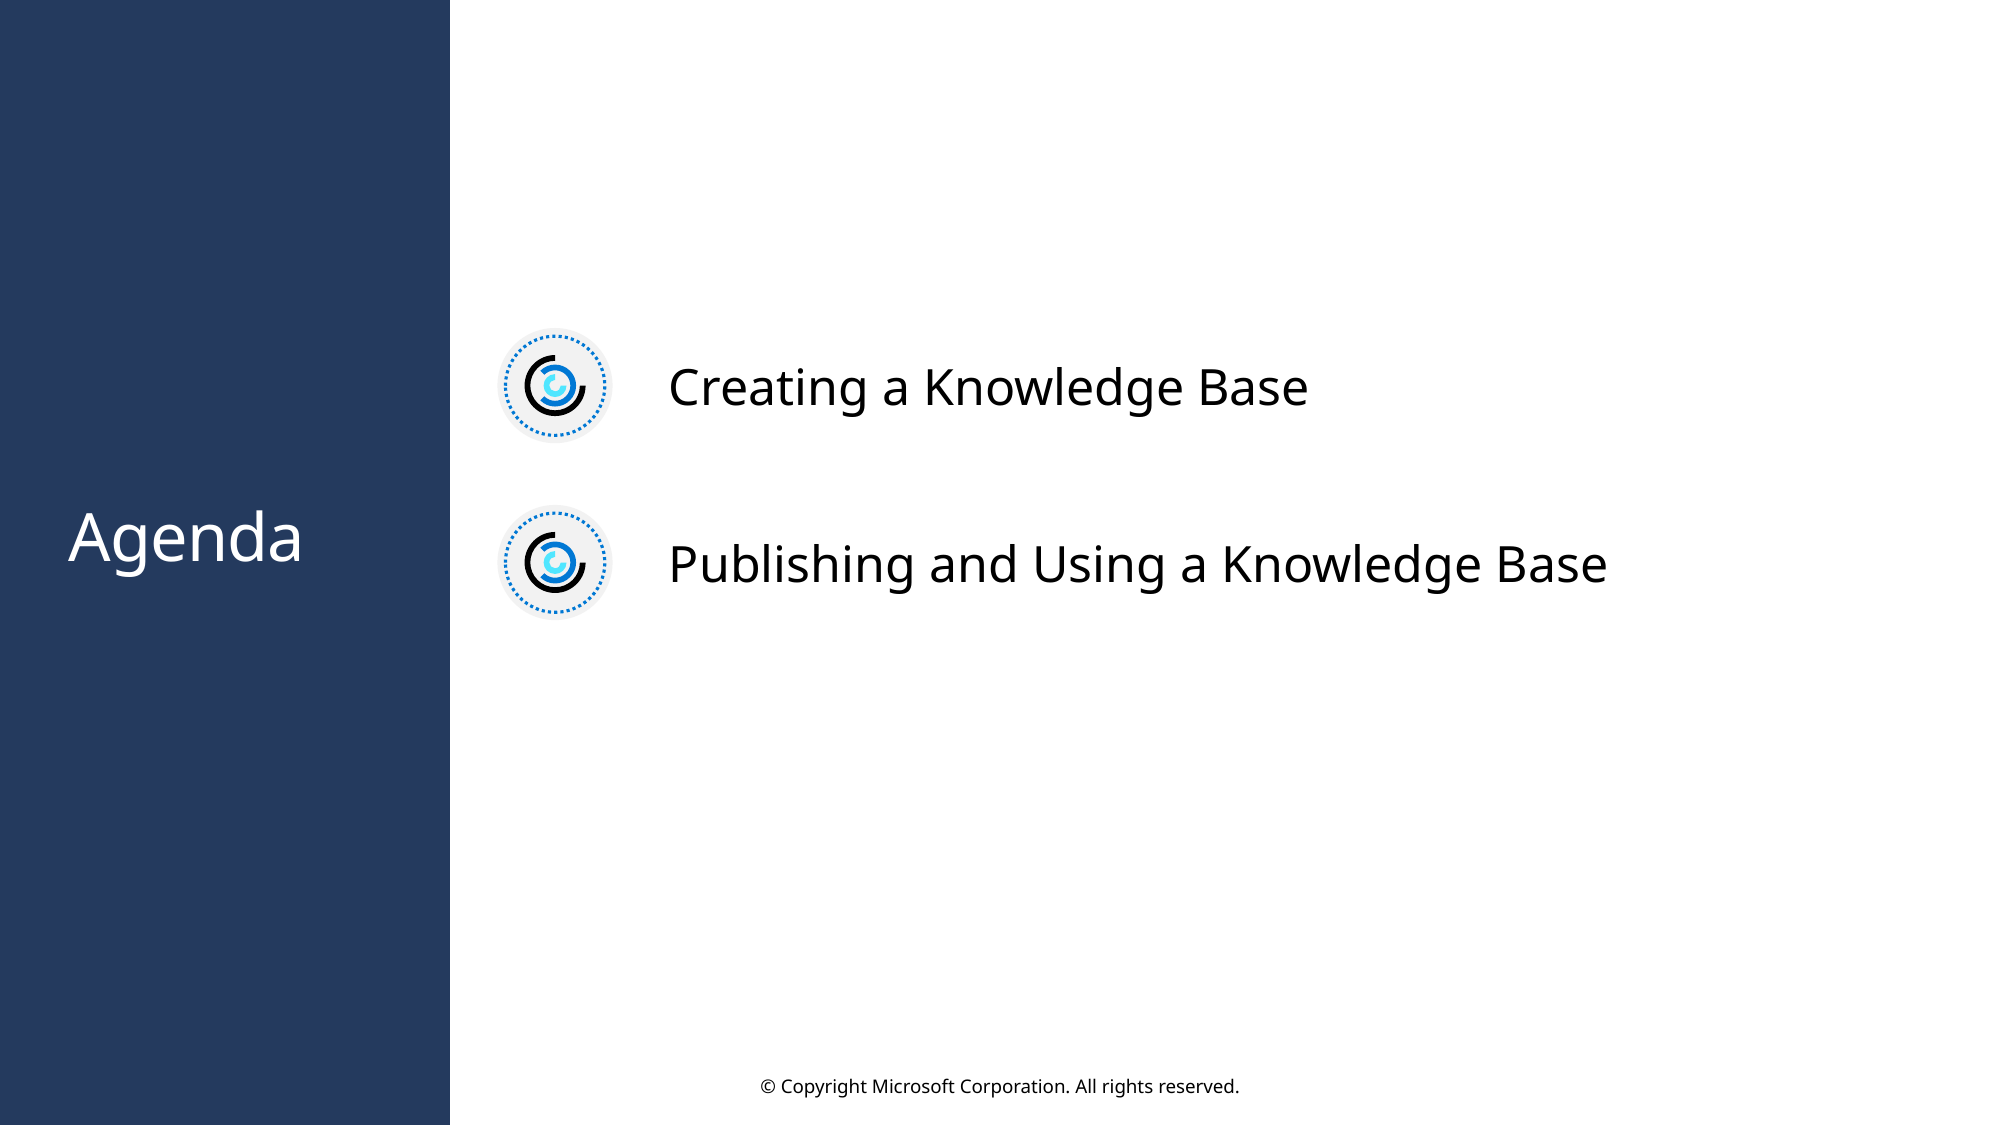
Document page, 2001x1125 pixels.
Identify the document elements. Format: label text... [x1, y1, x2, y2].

list Publishing and Using a Knowledge Base [669, 462, 1932, 663]
title Agenda [68, 469, 391, 619]
list Creating a Knowledge Base [669, 313, 1932, 458]
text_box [497, 504, 613, 621]
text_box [497, 327, 613, 444]
